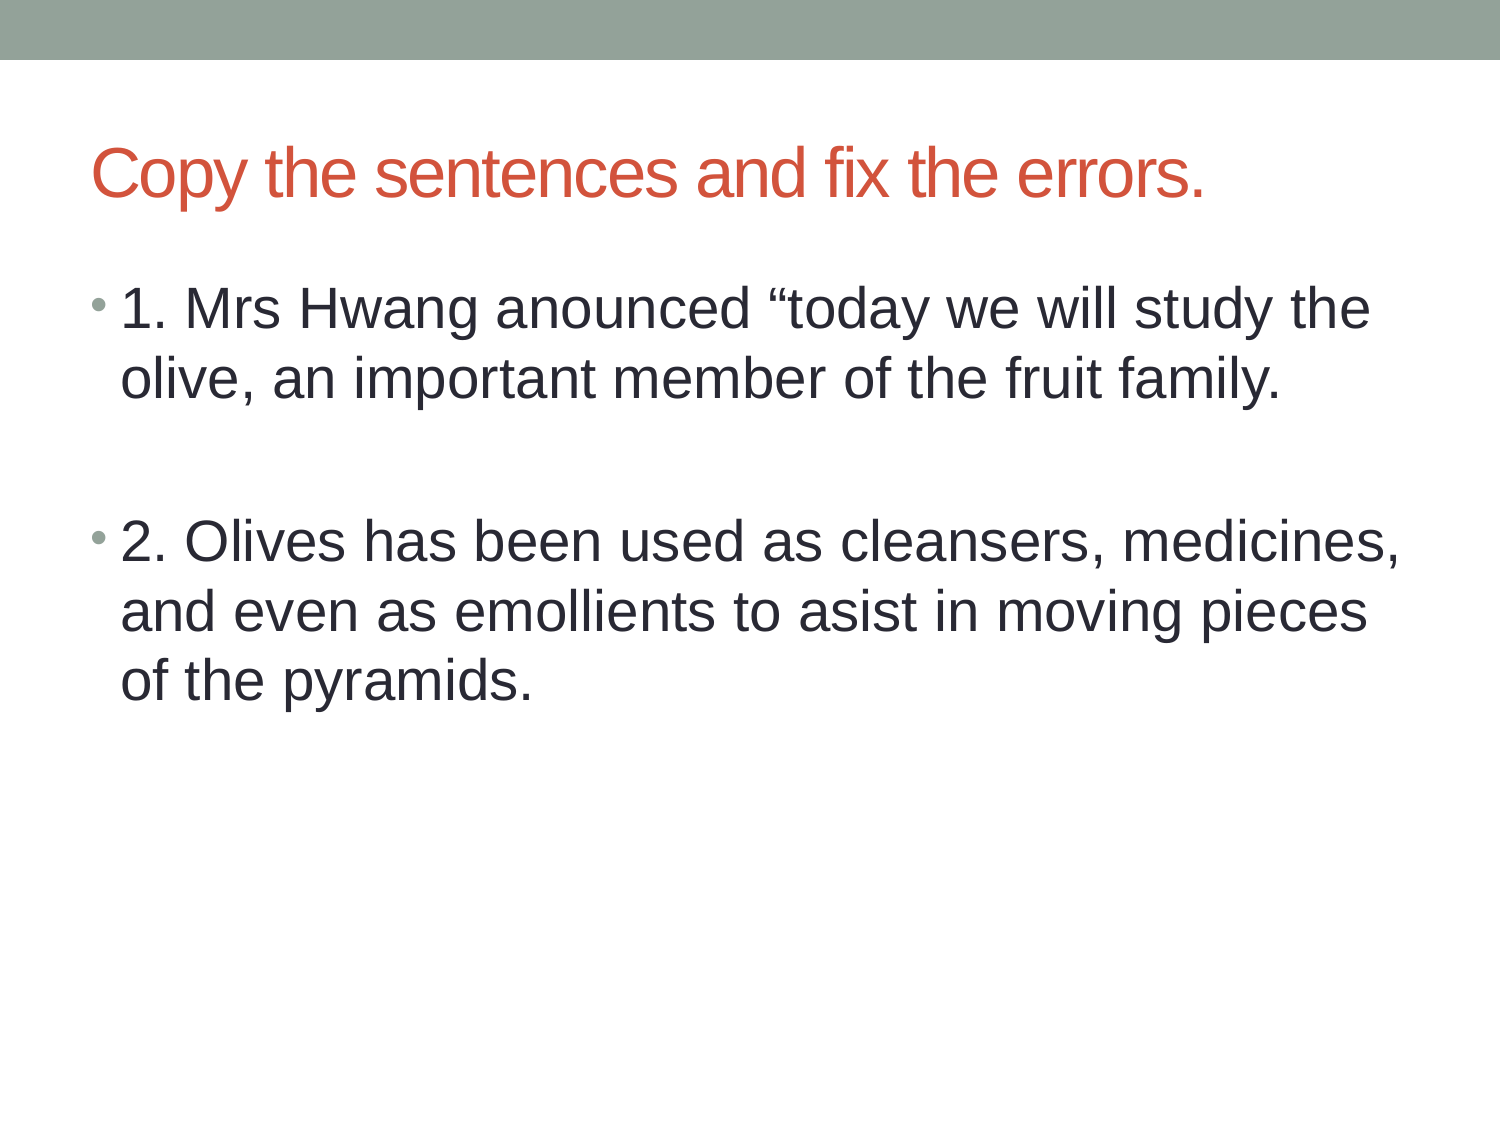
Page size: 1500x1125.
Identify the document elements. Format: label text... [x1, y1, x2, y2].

title Copy the sentences and fix the errors. [75, 87, 1425, 250]
list 1. Mrs Hwang anounced “today we will study the olive, an important member of the fruit family. 2. Olives has been used as cleansers, medicines, and even as emollients to asist in moving pieces of the pyramids. [75, 262, 1425, 1063]
